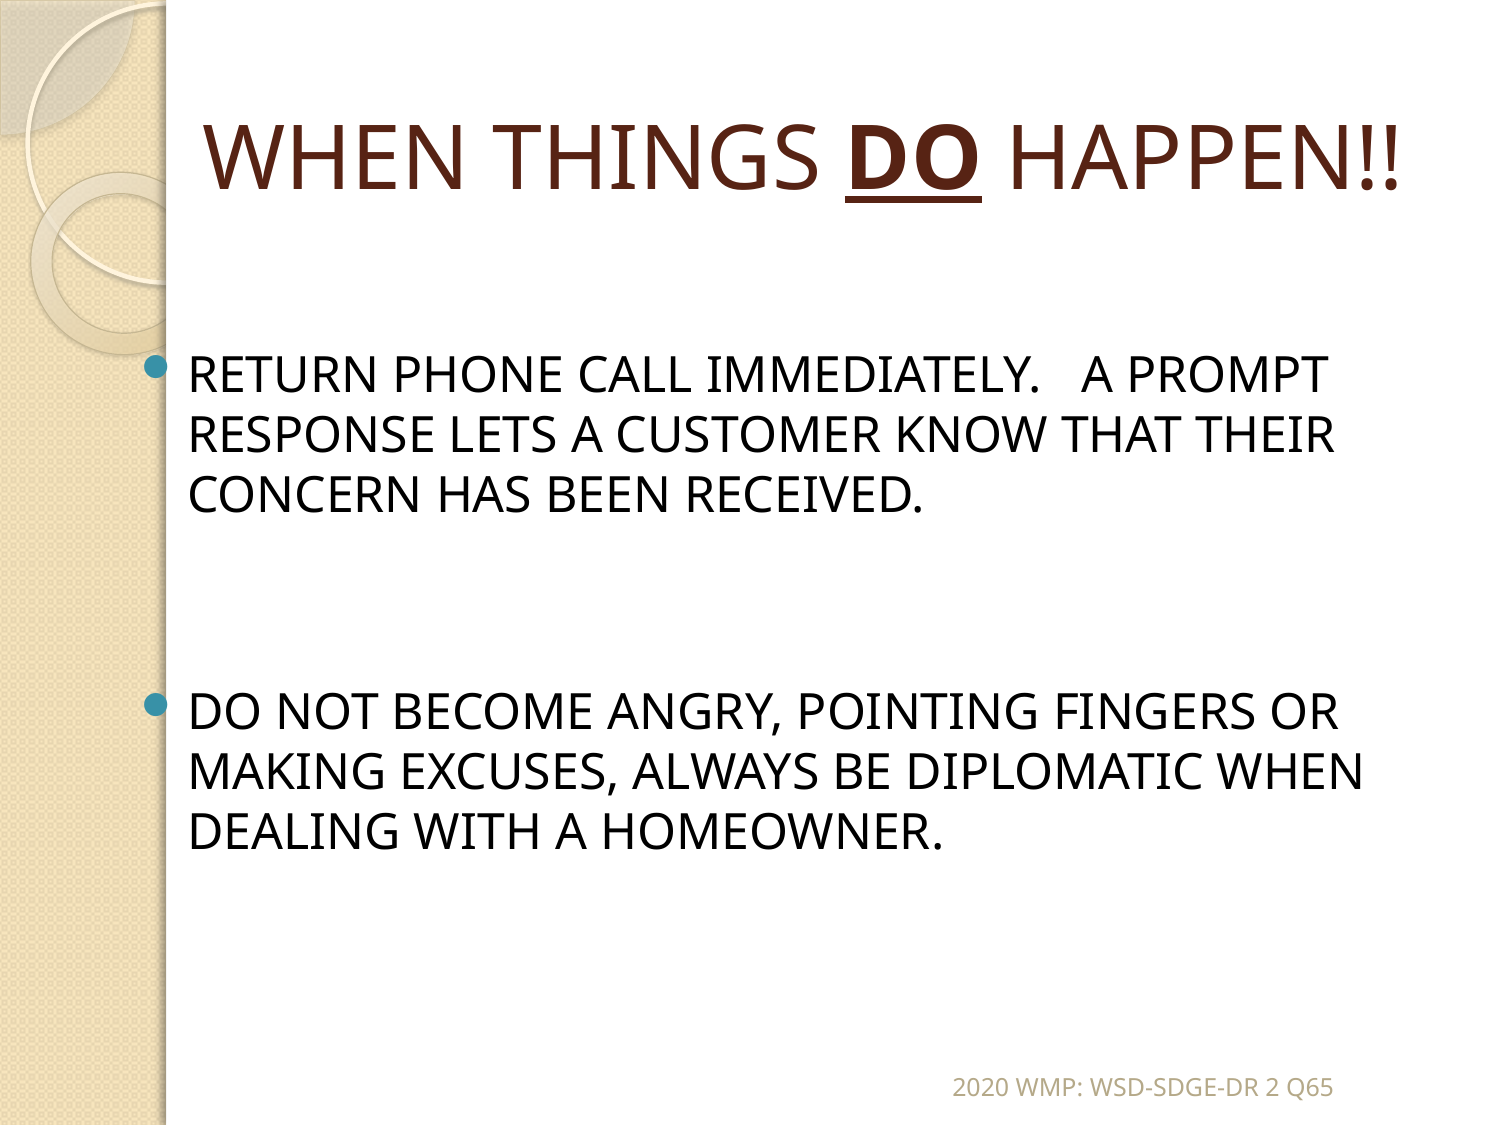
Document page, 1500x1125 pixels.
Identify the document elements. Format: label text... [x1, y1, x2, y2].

list RETURN PHONE CALL IMMEDIATELY. A PROMPT RESPONSE LETS A CUSTOMER KNOW THAT THEIR CONCERN HAS BEEN RECEIVED. DO NOT BECOME ANGRY, POINTING FINGERS OR MAKING EXCUSES, ALWAYS BE DIPLOMATIC WHEN DEALING WITH A HOMEOWNER. [112, 262, 1438, 1005]
footer 2020 WMP: WSD-SDGE-DR 2 Q65 [937, 1034, 1413, 1113]
title WHEN THINGS DO HAPPEN!! [187, 45, 1466, 263]
